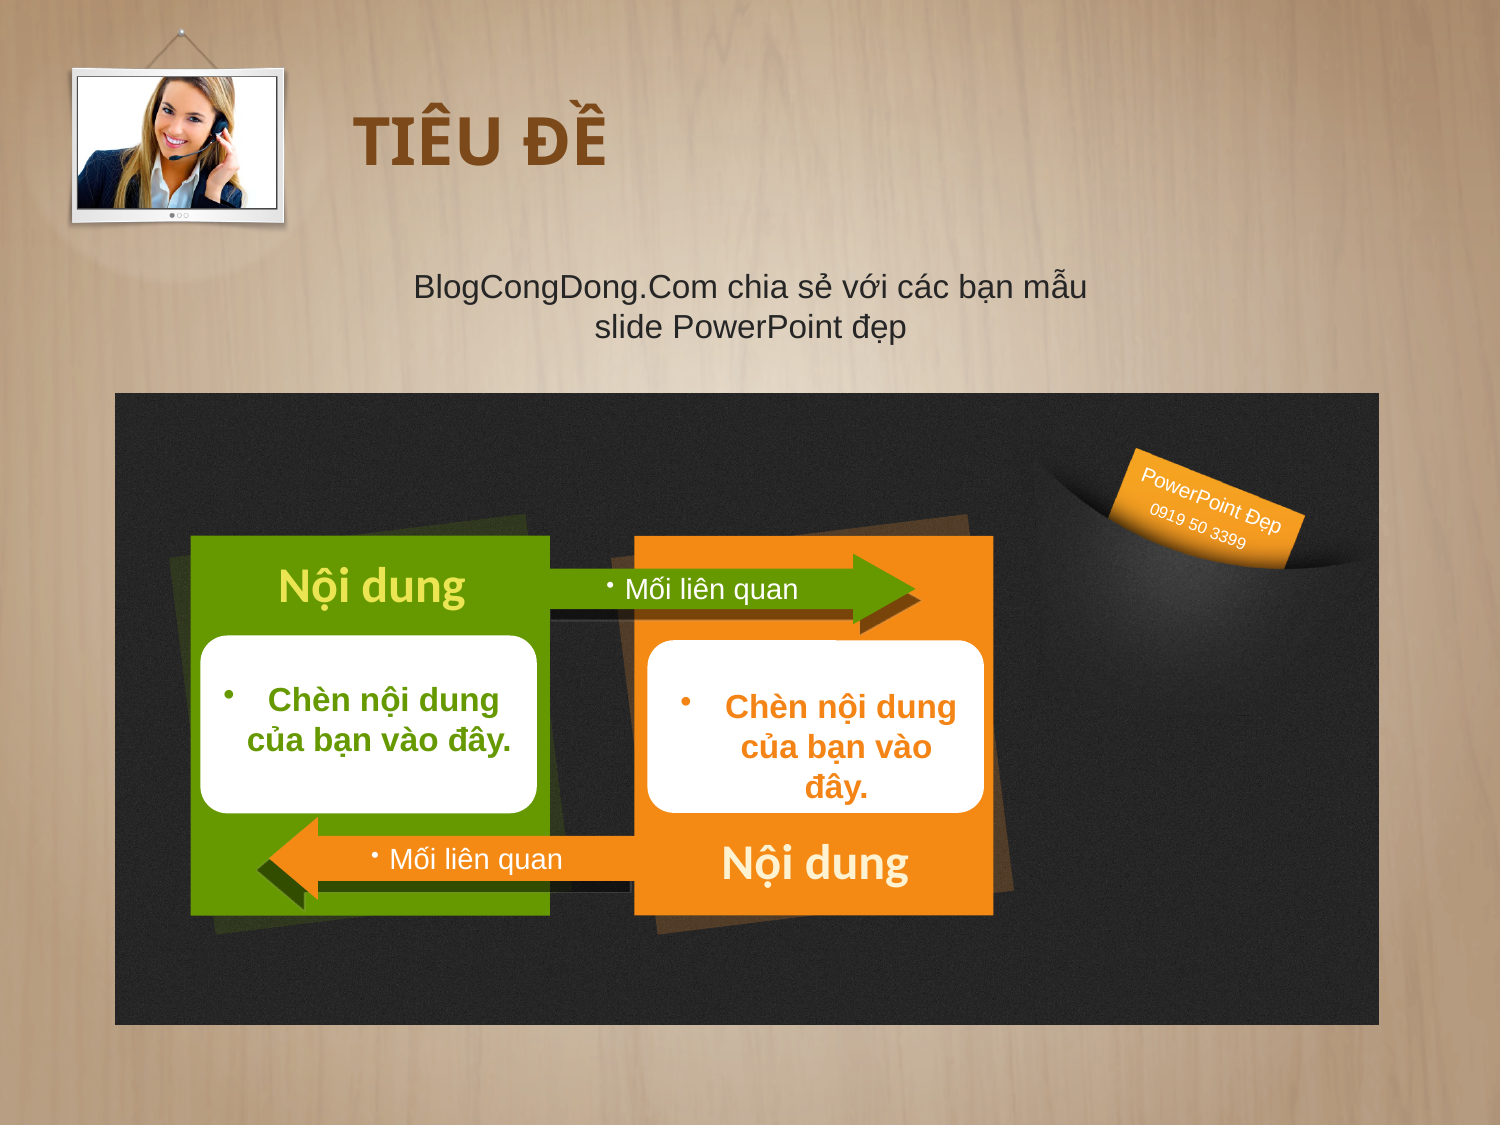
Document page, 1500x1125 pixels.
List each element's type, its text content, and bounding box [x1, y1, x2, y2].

text_box TIÊU ĐỀ [354, 109, 1050, 187]
text_box BlogCongDong.Com chia sẻ với các bạn mẫu slide PowerPoint đẹp [392, 258, 1110, 353]
picture [0, 0, 1500, 1125]
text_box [190, 534, 994, 916]
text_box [0, 0, 351, 301]
